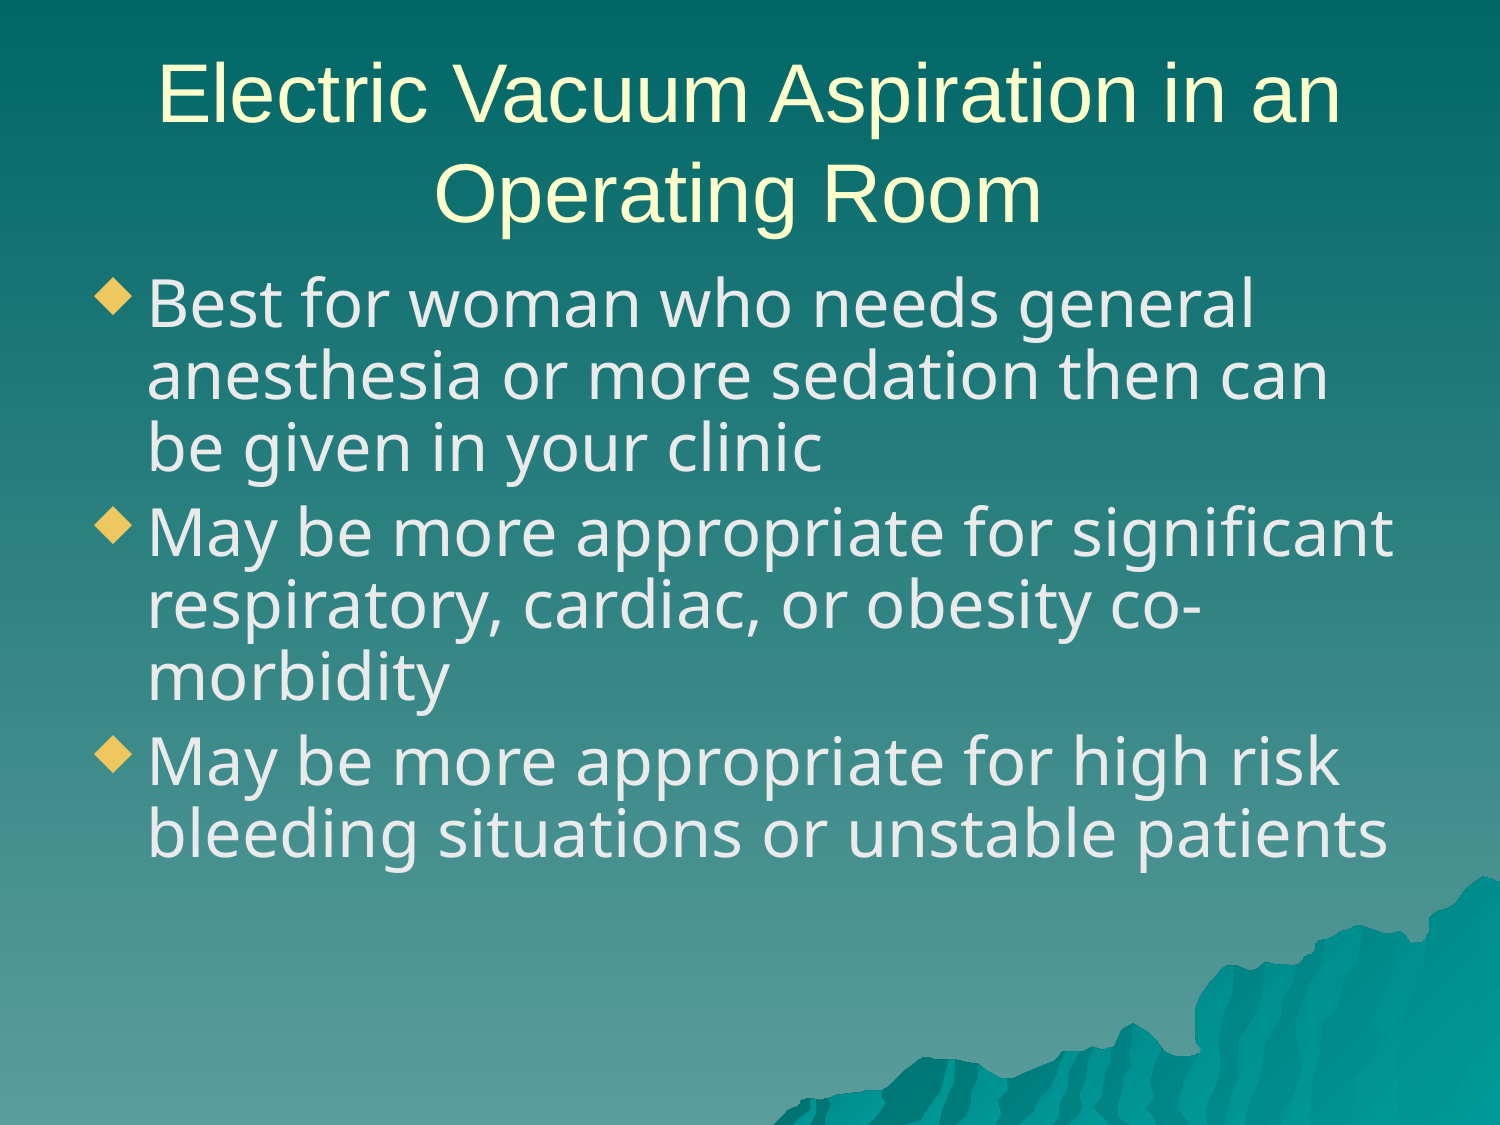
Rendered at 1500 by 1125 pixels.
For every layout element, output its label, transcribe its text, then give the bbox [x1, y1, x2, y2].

list Best for woman who needs general anesthesia or more sedation then can be given in your clinic May be more appropriate for significant respiratory, cardiac, or obesity co-morbidity May be more appropriate for high risk bleeding situations or unstable patients [74, 262, 1426, 1006]
title Electric Vacuum Aspiration in an Operating Room [74, 45, 1426, 233]
